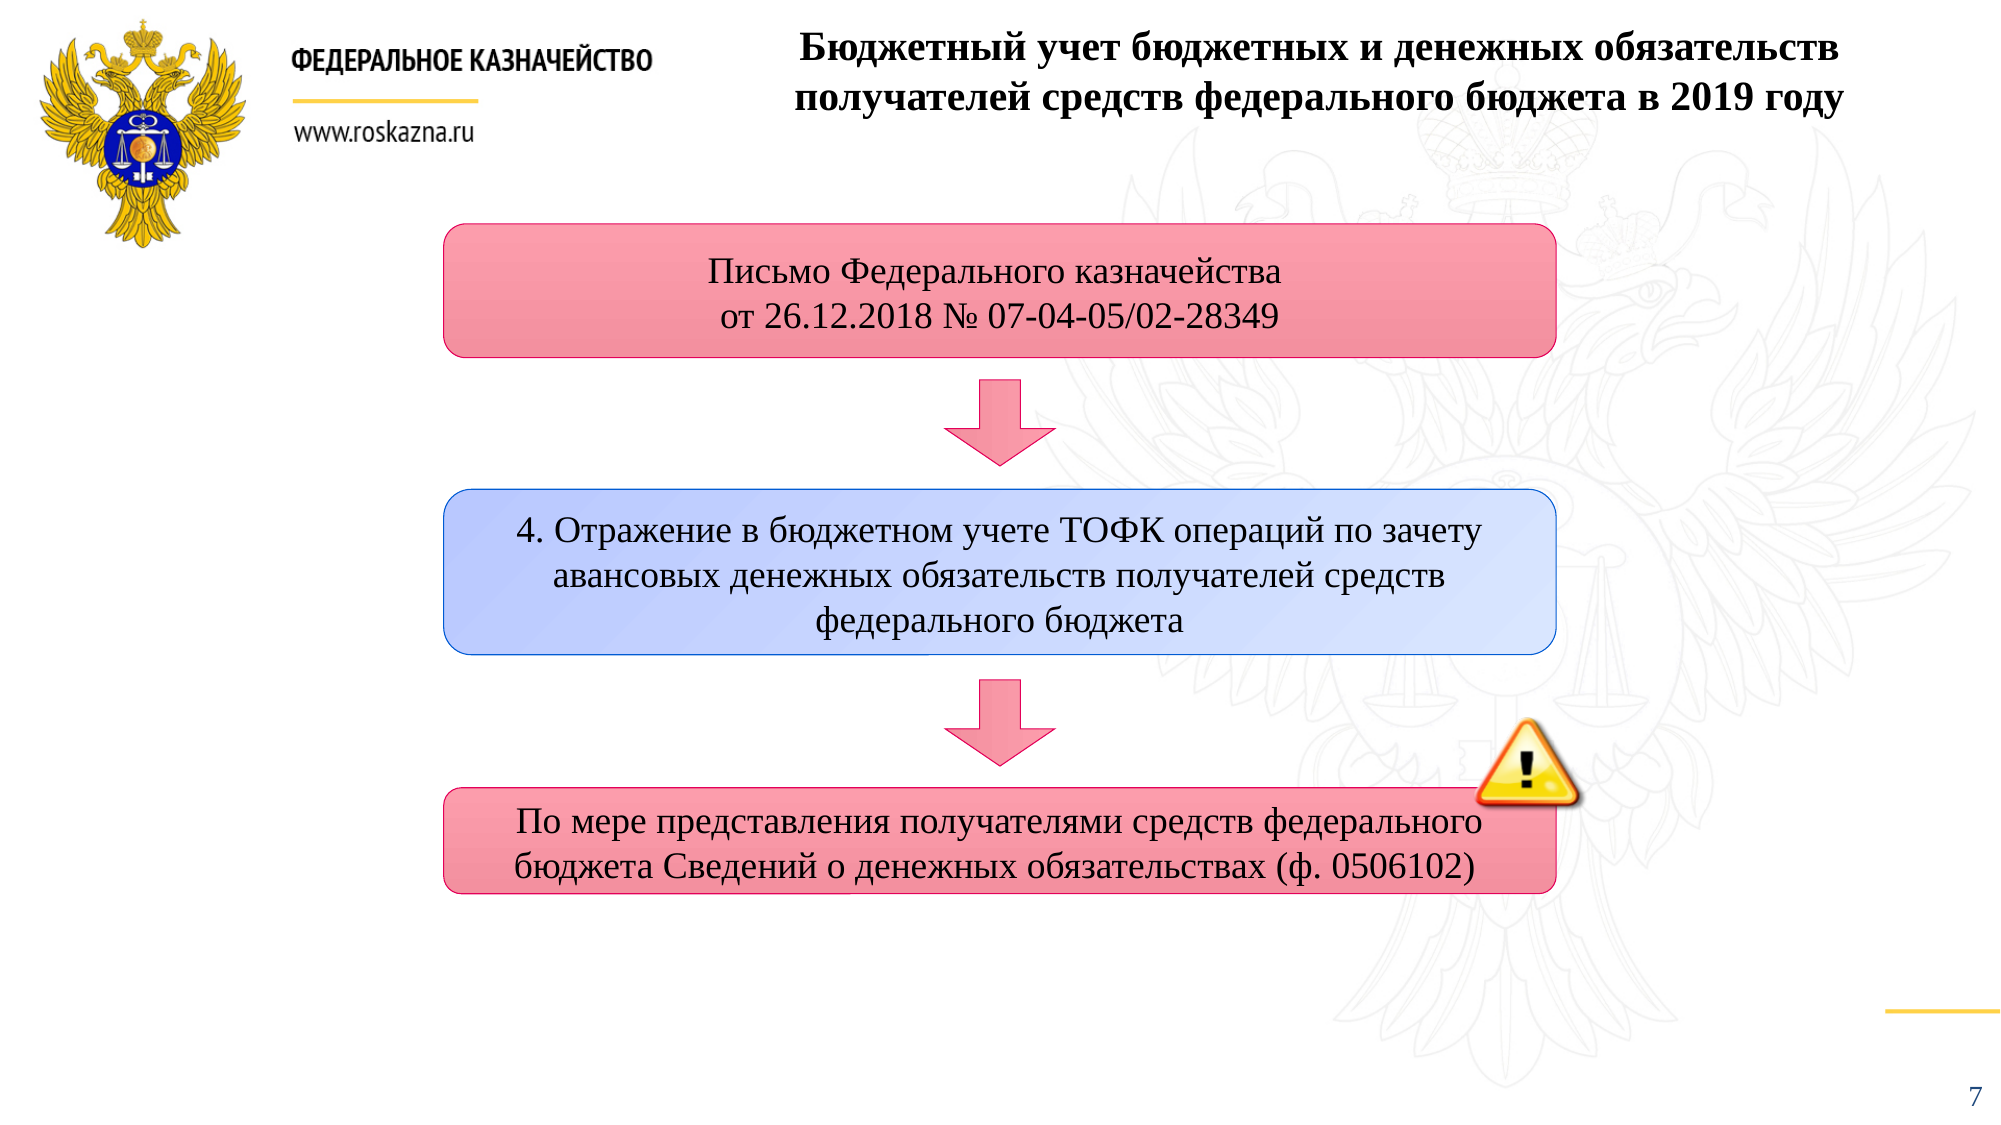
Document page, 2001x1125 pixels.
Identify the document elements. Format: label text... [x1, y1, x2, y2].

text_box 7 [1929, 1071, 1998, 1119]
picture [0, 0, 2001, 1125]
text_box 4. Отражение в бюджетном учете ТОФК операций по зачету авансовых денежных обязательств получателей средств федерального бюджета [443, 488, 1557, 656]
text_box Письмо Федерального казначейства от 26.12.2018 № 07-04-05/02-28349 [443, 223, 1557, 359]
text_box [943, 679, 1057, 767]
text_box По мере представления получателями средств федерального бюджета Сведений о денежных обязательствах (ф. 0506102) [443, 787, 1557, 895]
text_box Бюджетный учет бюджетных и денежных обязательств получателей средств федерального бюджета в 2019 году [641, 10, 1998, 126]
text_box [943, 379, 1057, 467]
